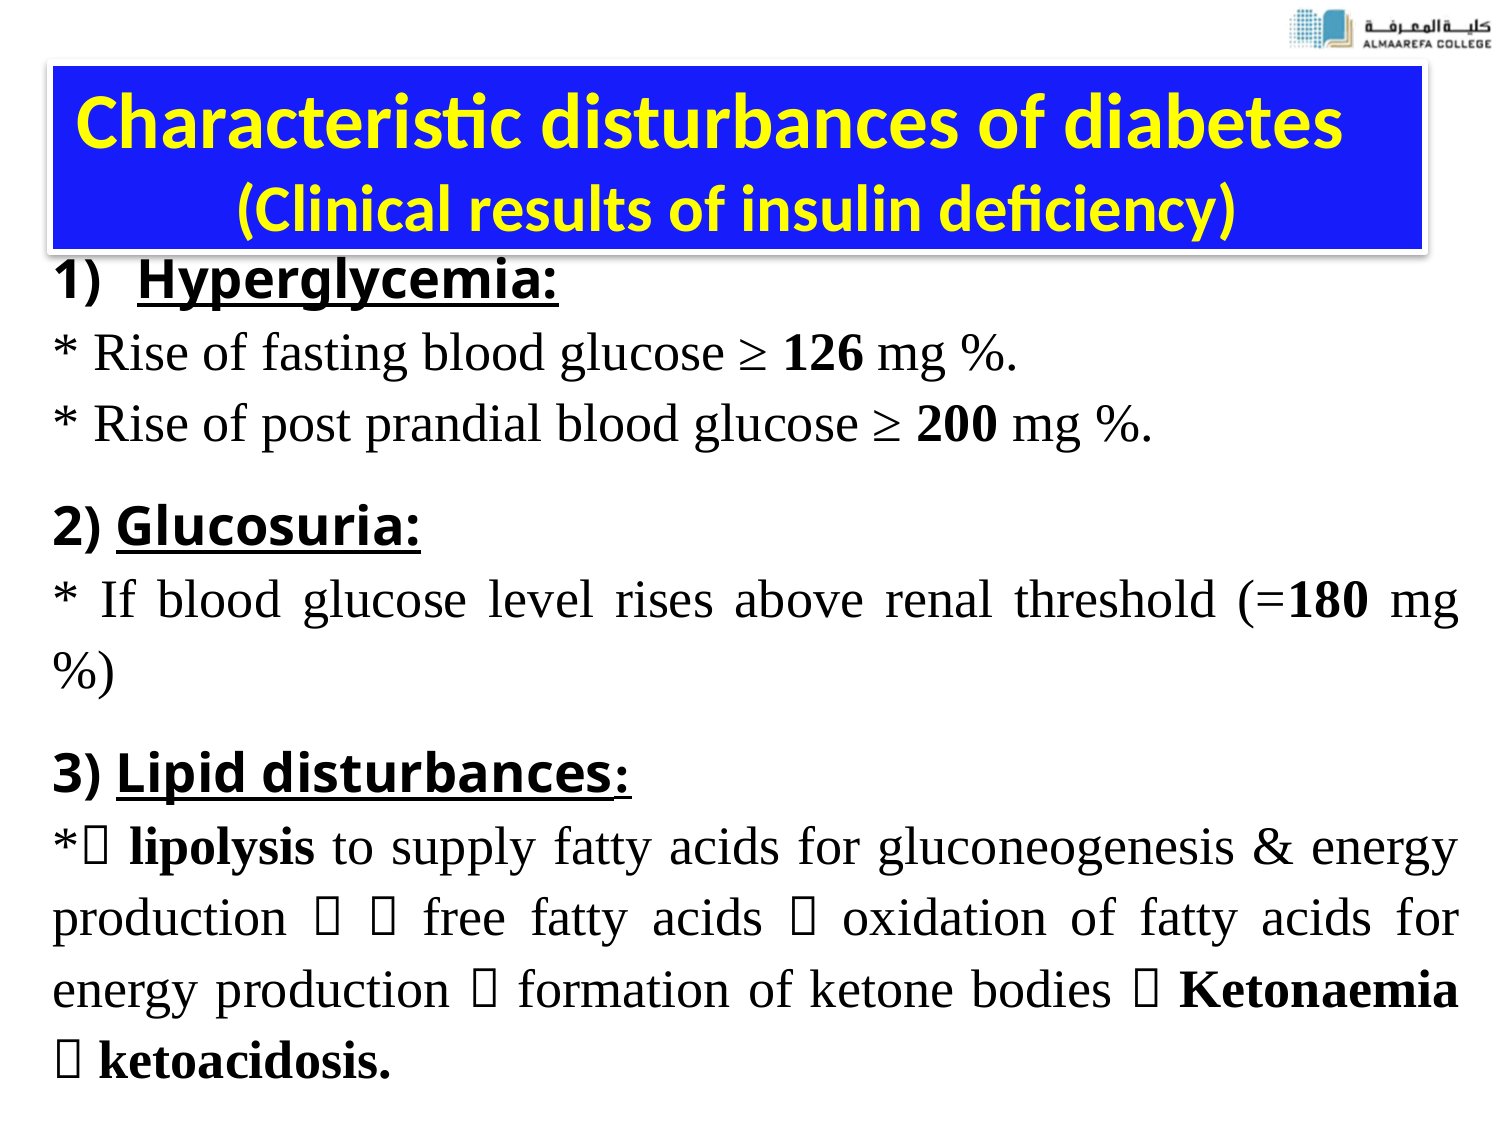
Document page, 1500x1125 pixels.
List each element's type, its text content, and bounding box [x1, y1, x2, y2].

text_box Hyperglycemia: * Rise of fasting blood glucose ≥ 126 mg %. * Rise of post prandial blood glucose ≥ 200 mg %. 2) Glucosuria: * If blood glucose level rises above renal threshold (=180 mg %) 3) Lipid disturbances: * lipolysis to supply fatty acids for gluconeogenesis & energy production   free fatty acids  oxidation of fatty acids for energy production  formation of ketone bodies  Ketonaemia  ketoacidosis. [37, 230, 1475, 1097]
picture [1285, 0, 1496, 65]
text_box Characteristic disturbances of diabetes (Clinical results of insulin deficiency) [47, 59, 1428, 230]
